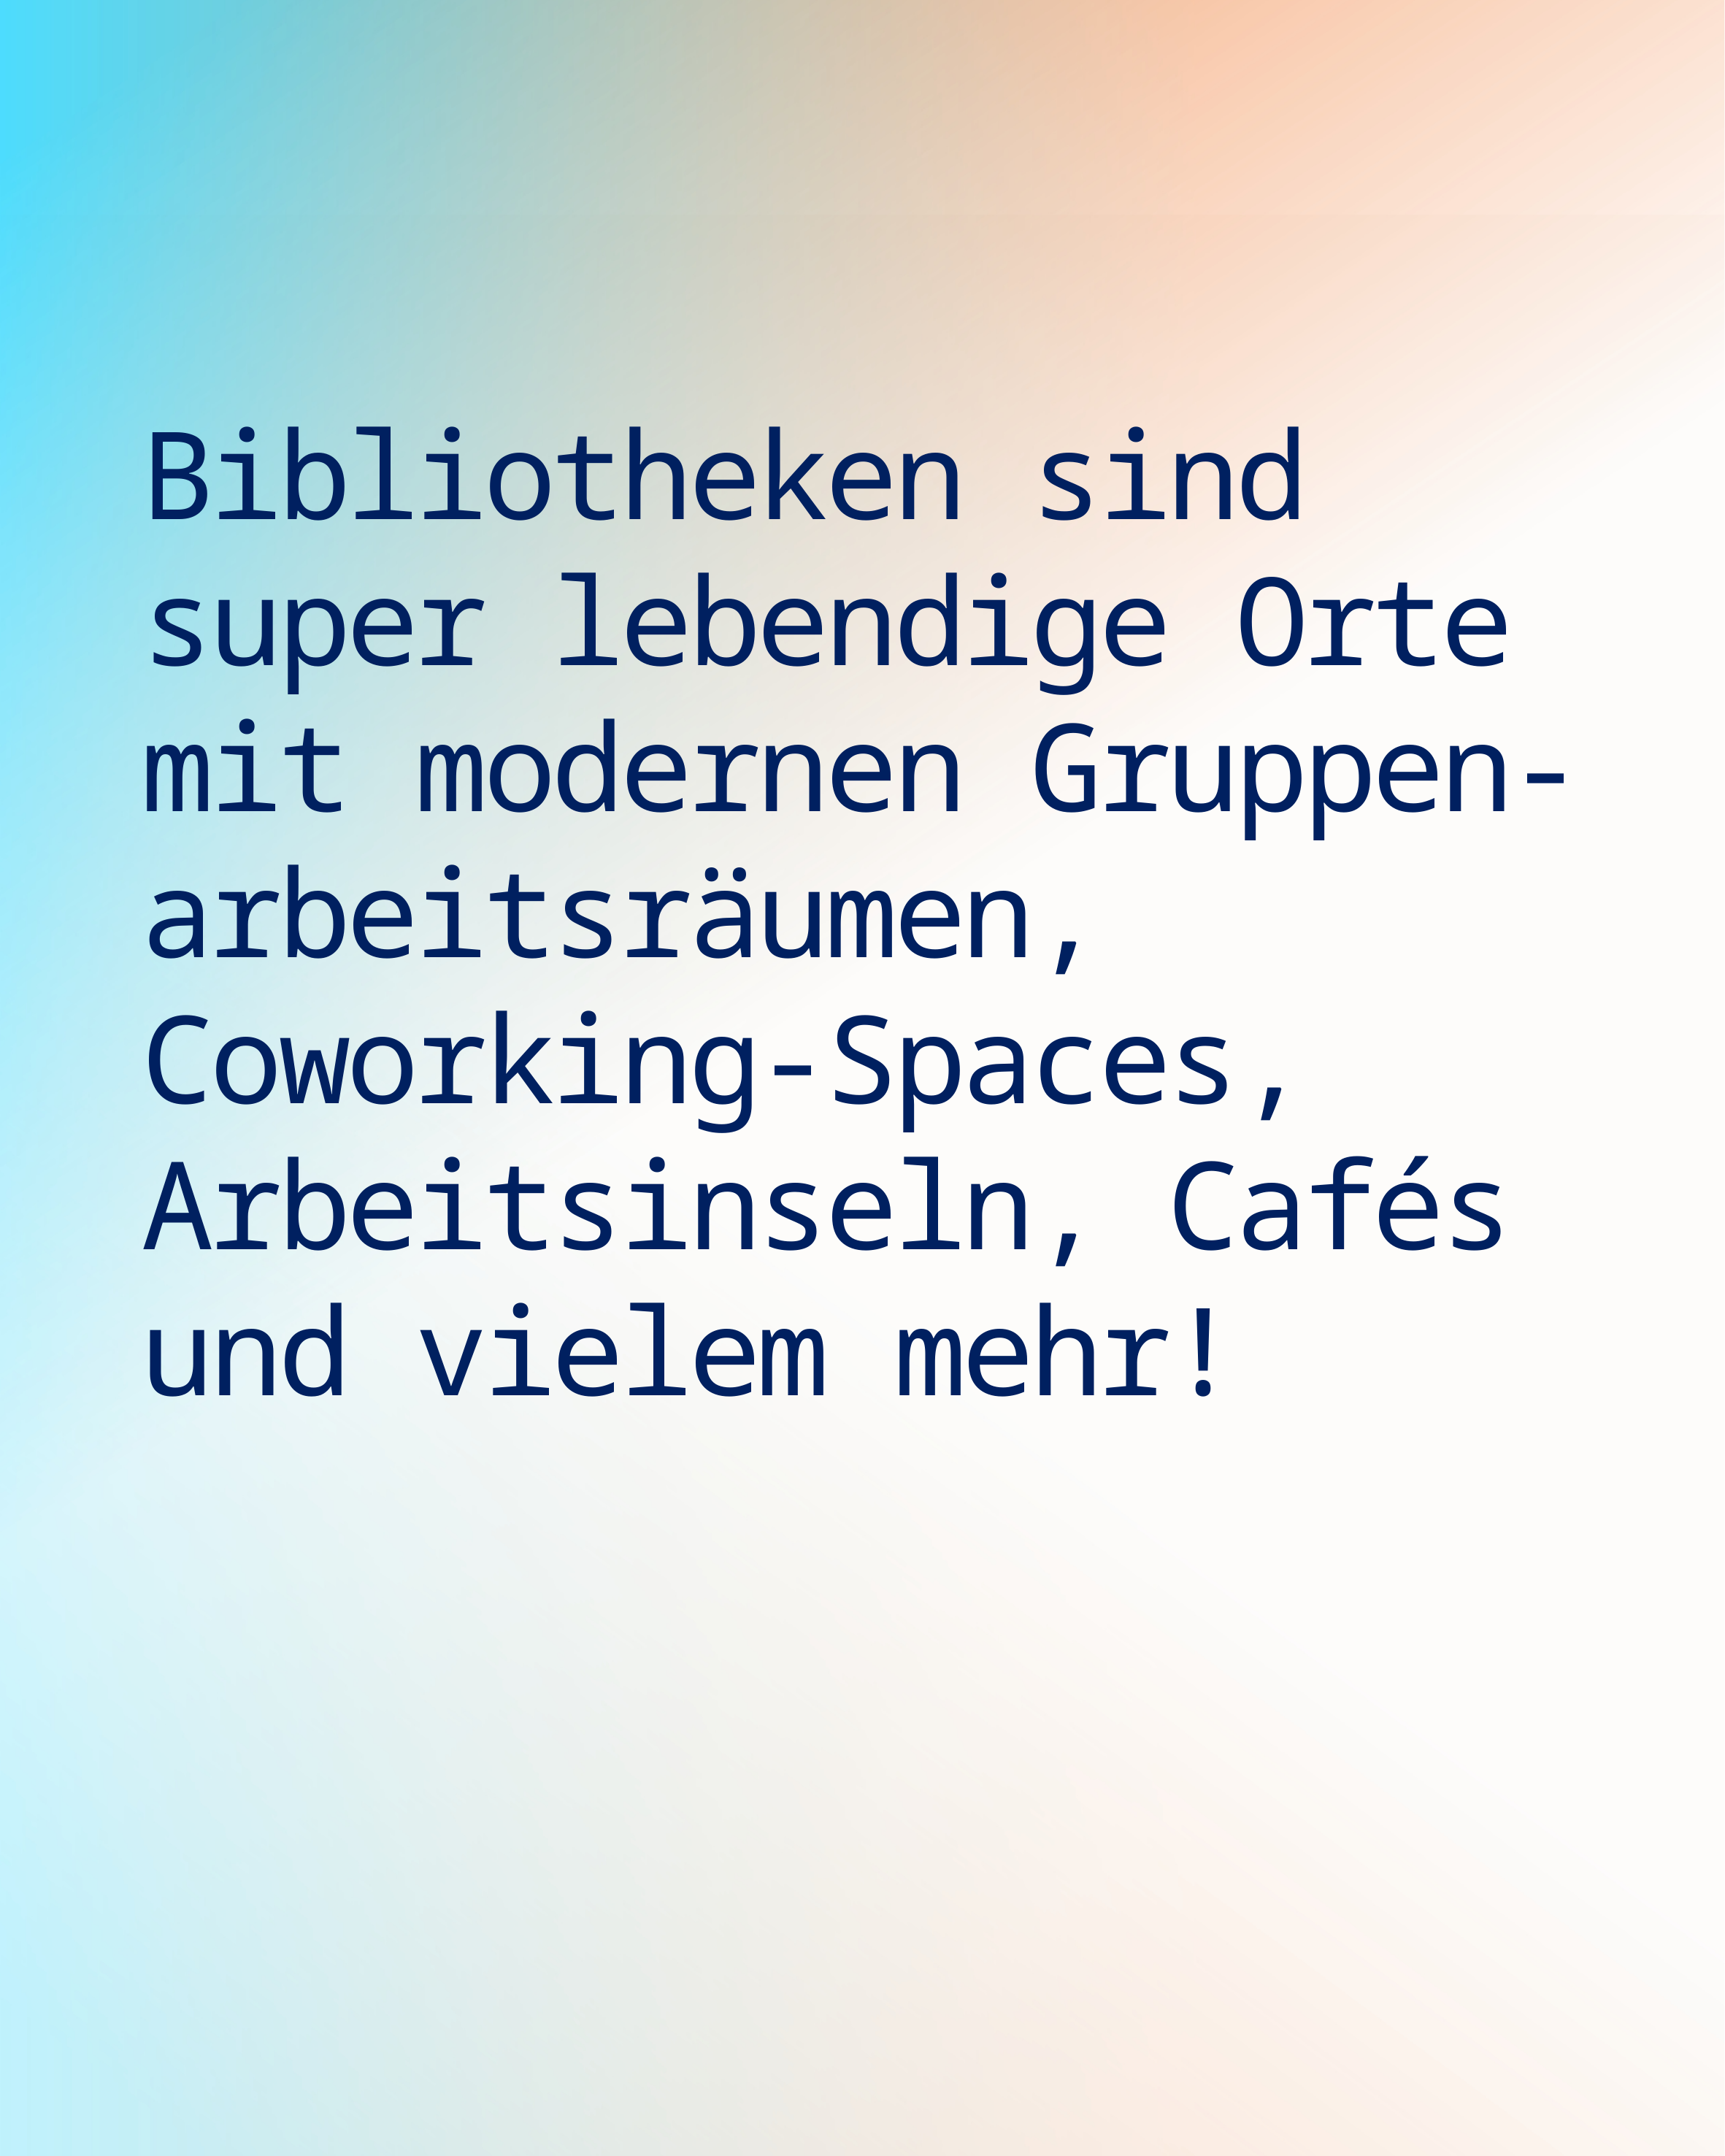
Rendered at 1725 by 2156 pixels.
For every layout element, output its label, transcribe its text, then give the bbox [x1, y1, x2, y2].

picture [0, 0, 1725, 2156]
text_box Bibliotheken sind super lebendige Orte mit modernen Gruppen-arbeitsräumen, Coworking-Spaces, Arbeitsinseln, Cafés und vielem mehr! [131, 392, 1618, 1425]
